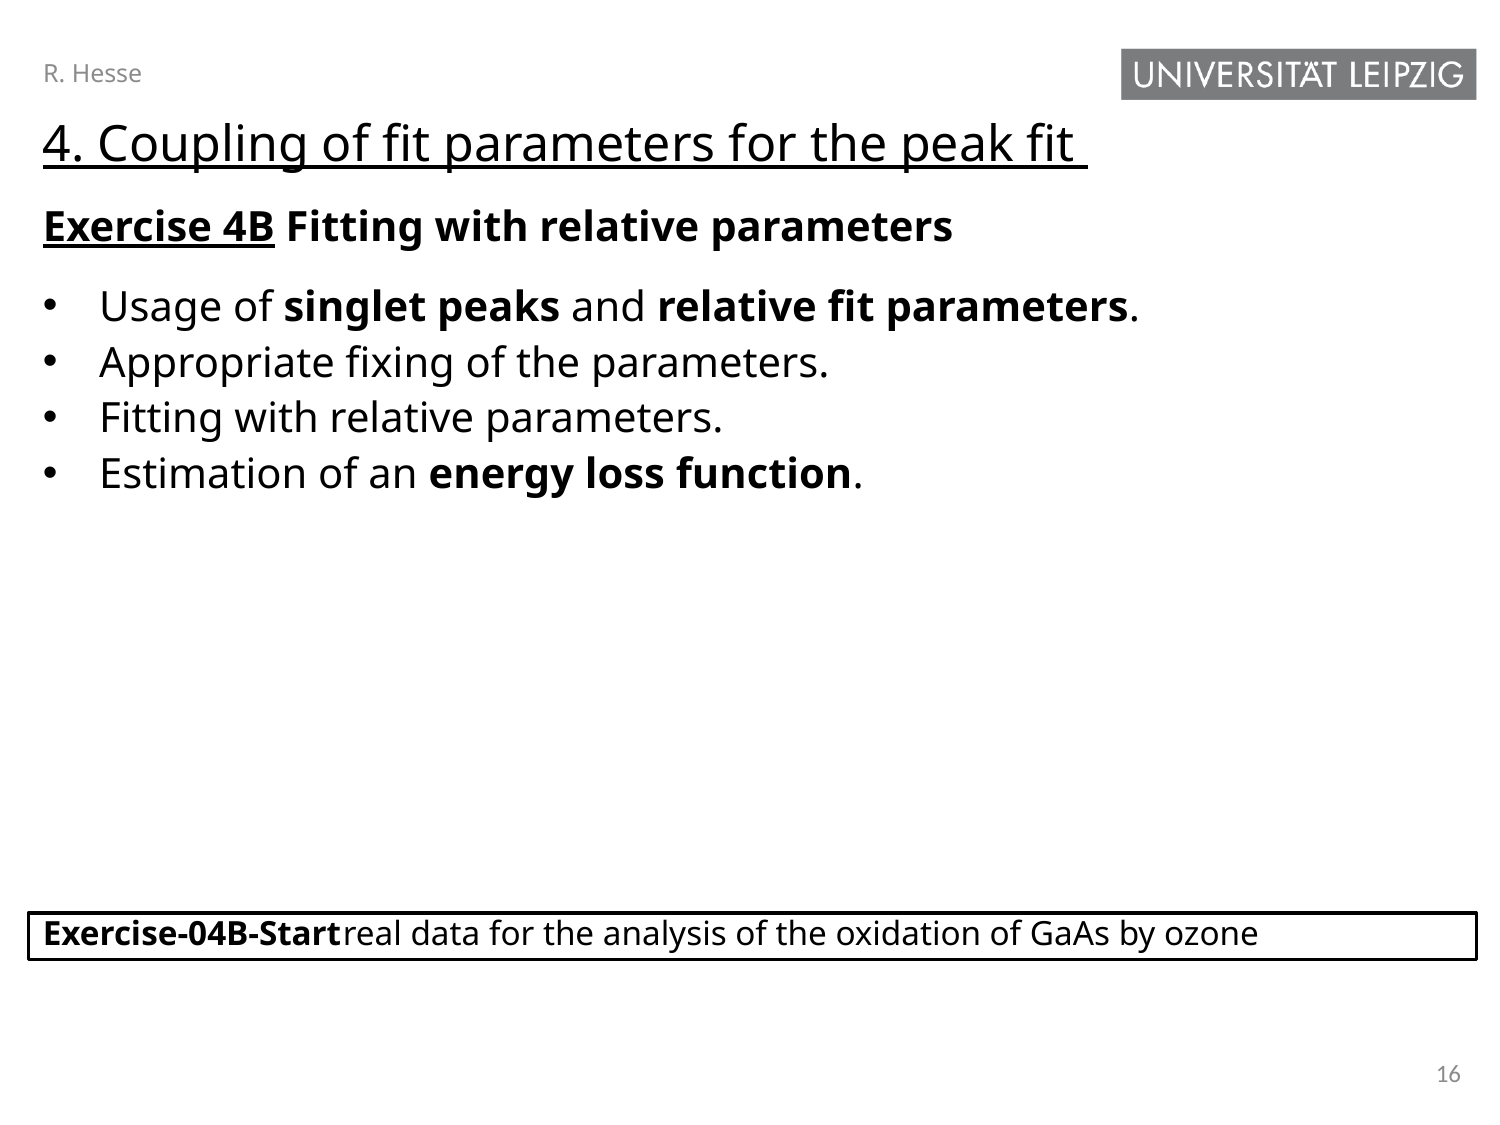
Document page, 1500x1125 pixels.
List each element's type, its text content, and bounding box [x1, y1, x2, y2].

text_box Exercise 4B Fitting with relative parameters Usage of singlet peaks and relative fit parameters. Appropriate fixing of the parameters. Fitting with relative parameters. Estimation of an energy loss function. [28, 201, 1477, 505]
slide_number 16 [1291, 1042, 1477, 1103]
picture [1410, 48, 1477, 100]
text_box Exercise-04B-Start real data for the analysis of the oxidation of GaAs by ozone [28, 912, 1477, 960]
text_box 4. Coupling of fit parameters for the peak fit [28, 104, 1269, 179]
footer R. Hesse [28, 44, 1410, 105]
